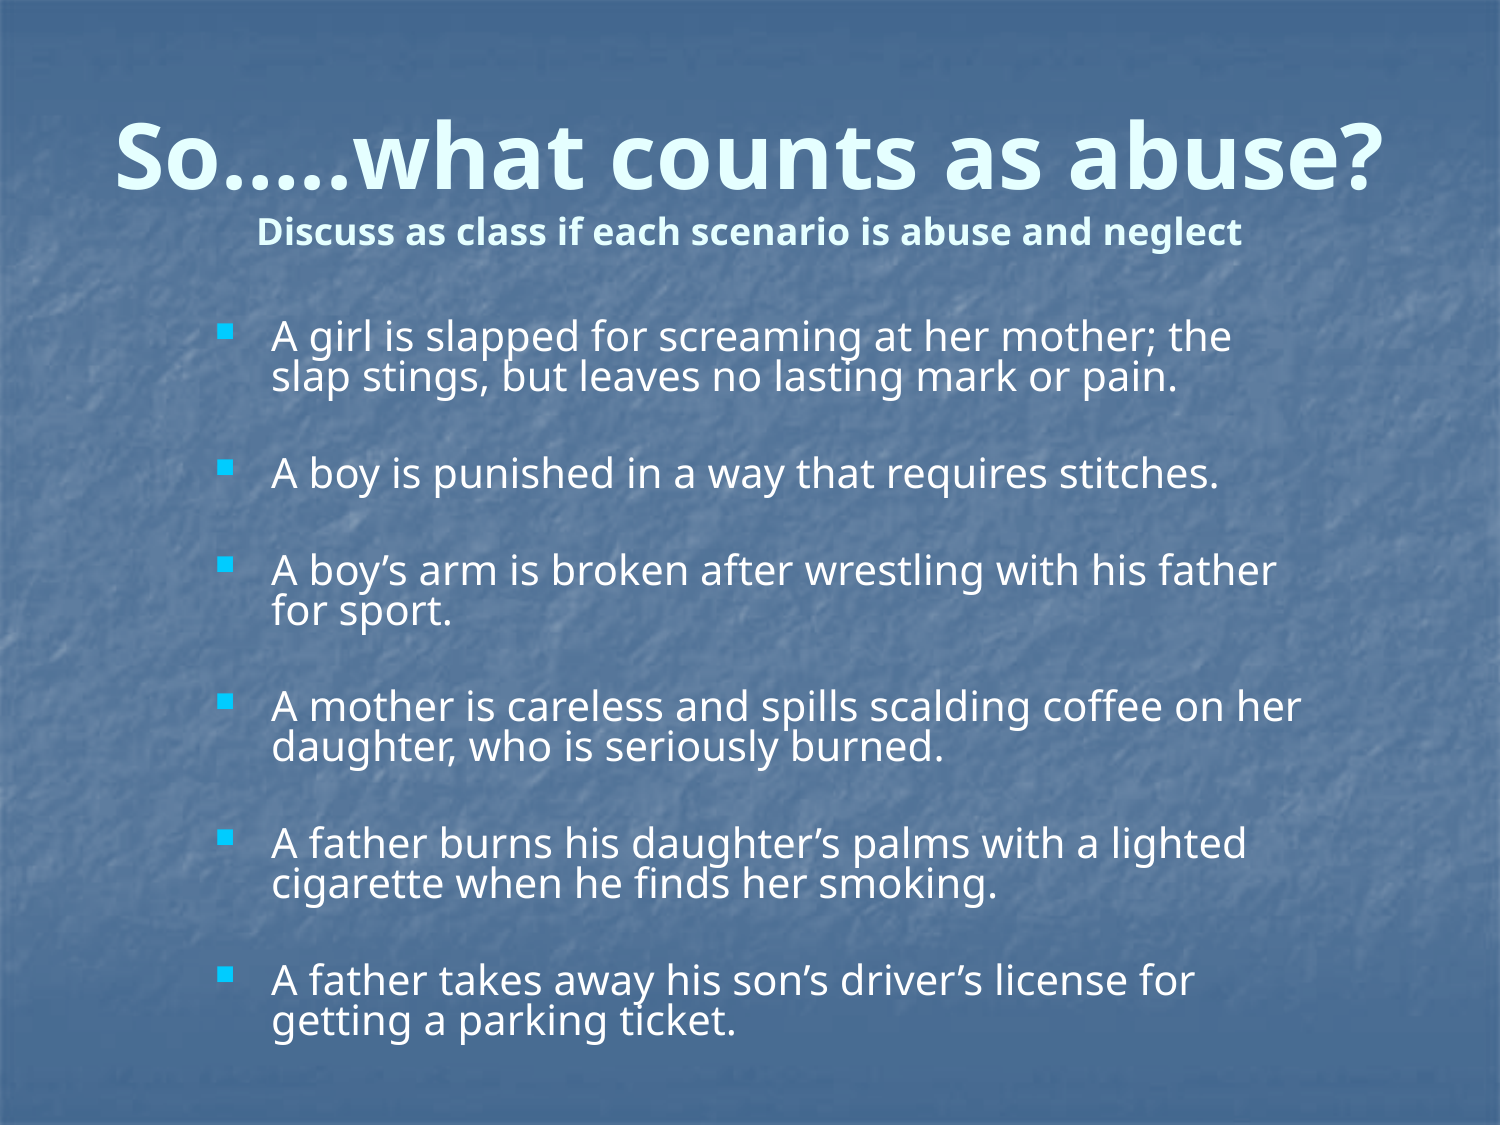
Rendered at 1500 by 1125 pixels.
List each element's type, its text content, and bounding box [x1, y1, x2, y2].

list A girl is slapped for screaming at her mother; the slap stings, but leaves no lasting mark or pain. A boy is punished in a way that requires stitches. A boy’s arm is broken after wrestling with his father for sport. A mother is careless and spills scalding coffee on her daughter, who is seriously burned. A father burns his daughter’s palms with a lighted cigarette when he finds her smoking. A father takes away his son’s driver’s license for getting a parking ticket. [200, 312, 1338, 1000]
title So…..what counts as abuse? Discuss as class if each scenario is abuse and neglect [75, 62, 1425, 288]
